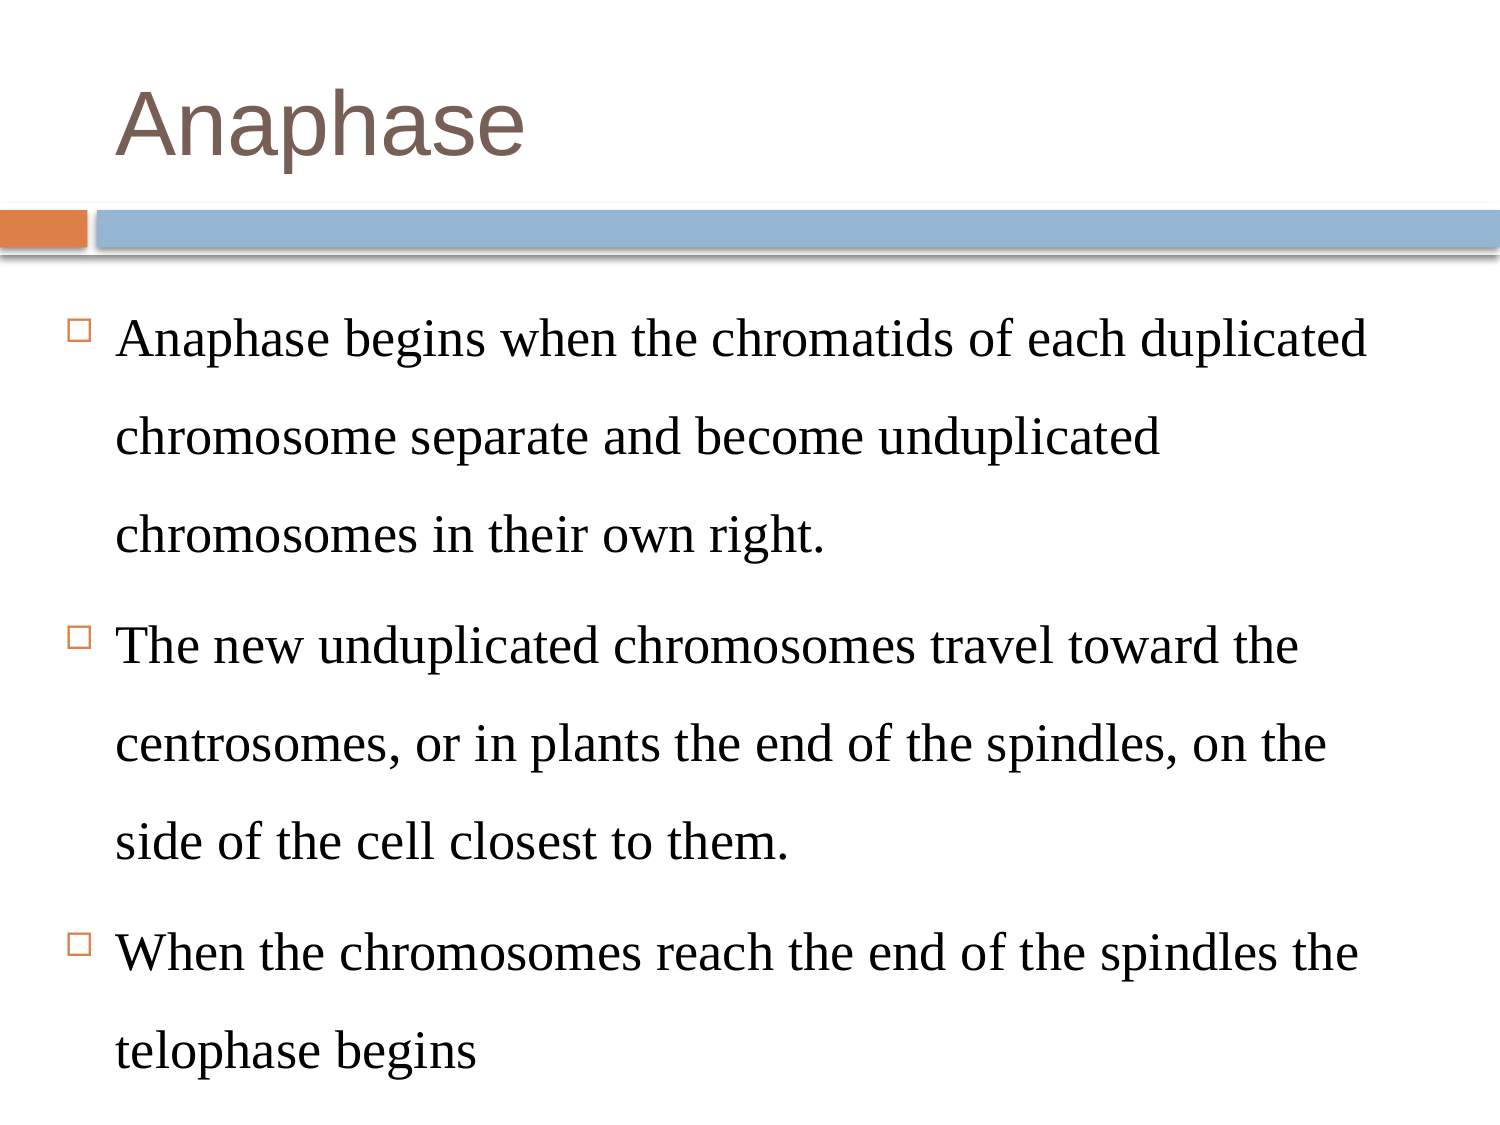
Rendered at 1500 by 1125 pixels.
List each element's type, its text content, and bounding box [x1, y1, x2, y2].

list Anaphase begins when the chromatids of each duplicated chromosome separate and become unduplicated chromosomes in their own right. The new unduplicated chromosomes travel toward the centrosomes, or in plants the end of the spindles, on the side of the cell closest to them. When the chromosomes reach the end of the spindles the telophase begins [50, 262, 1438, 1088]
title Anaphase [100, 37, 1438, 200]
